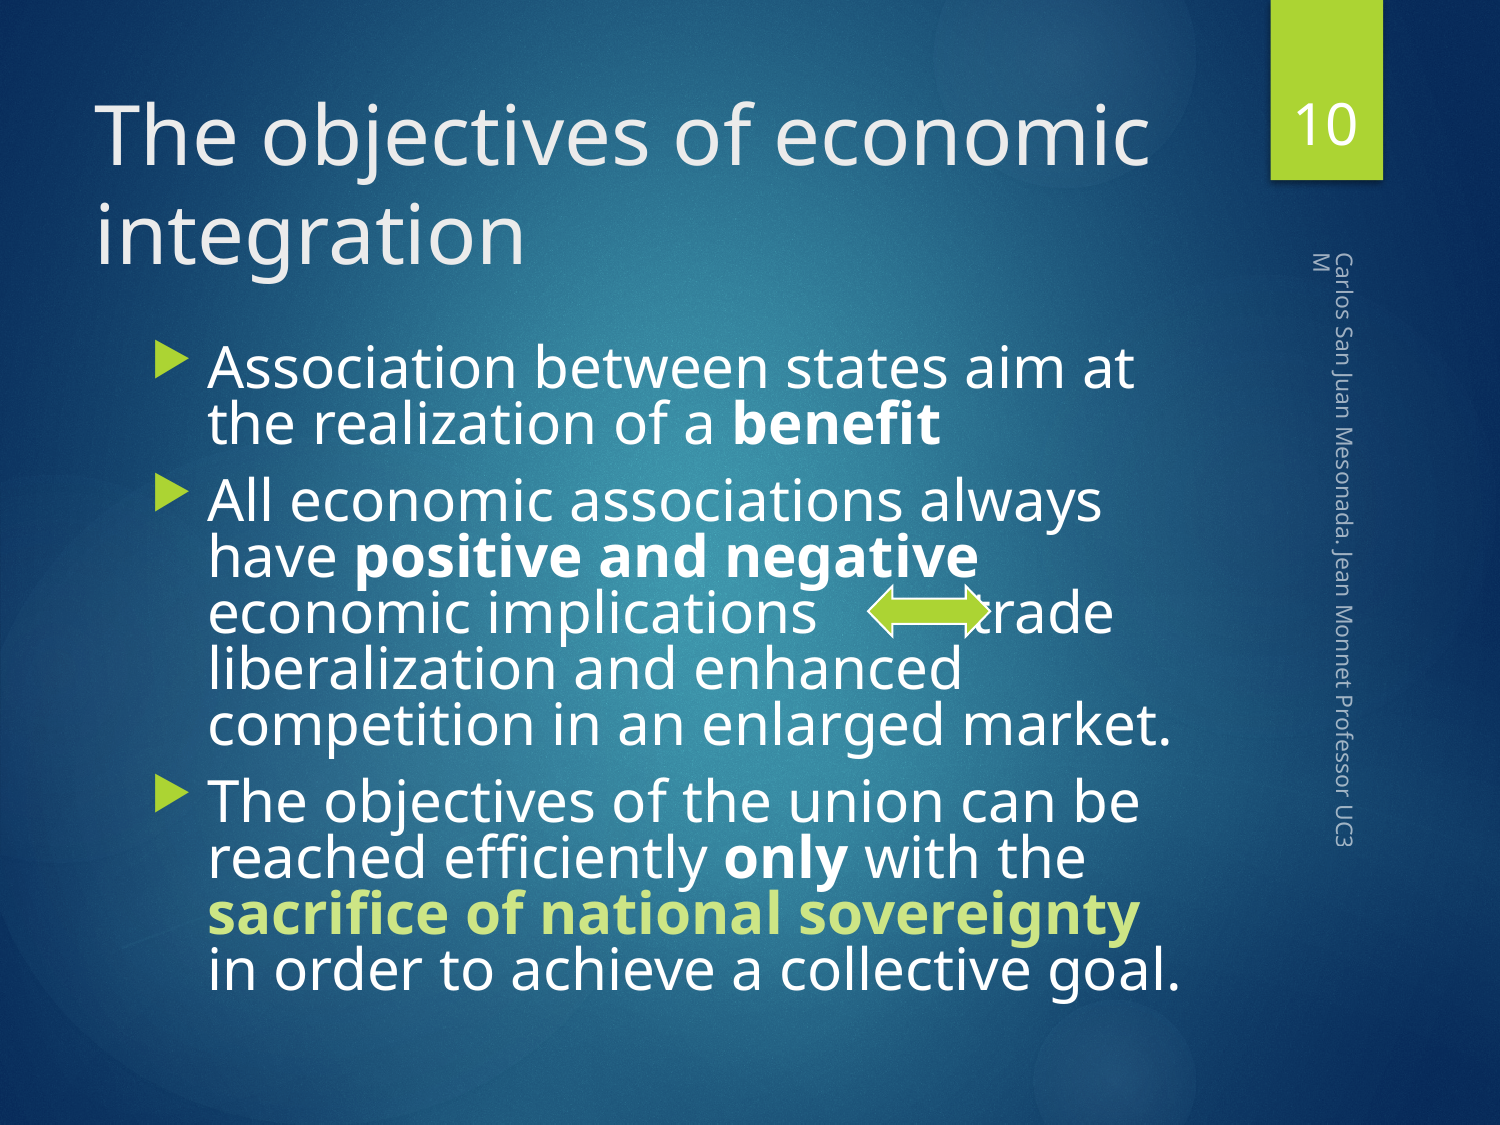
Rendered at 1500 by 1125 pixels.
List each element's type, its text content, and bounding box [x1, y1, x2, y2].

title The objectives of economic integration [79, 74, 1237, 304]
list Association between states aim at the realization of a benefit All economic associations always have positive and negative economic implications trade liberalization and enhanced competition in an enlarged market. The objectives of the union can be reached efficiently only with the sacrifice of national sovereignty in order to achieve a collective goal. [135, 336, 1237, 1025]
text_box [868, 586, 991, 637]
slide_number 10 [1273, 48, 1378, 175]
footer Carlos San Juan Mesonada. Jean Monnet Professor UC3M [1320, 237, 1358, 871]
